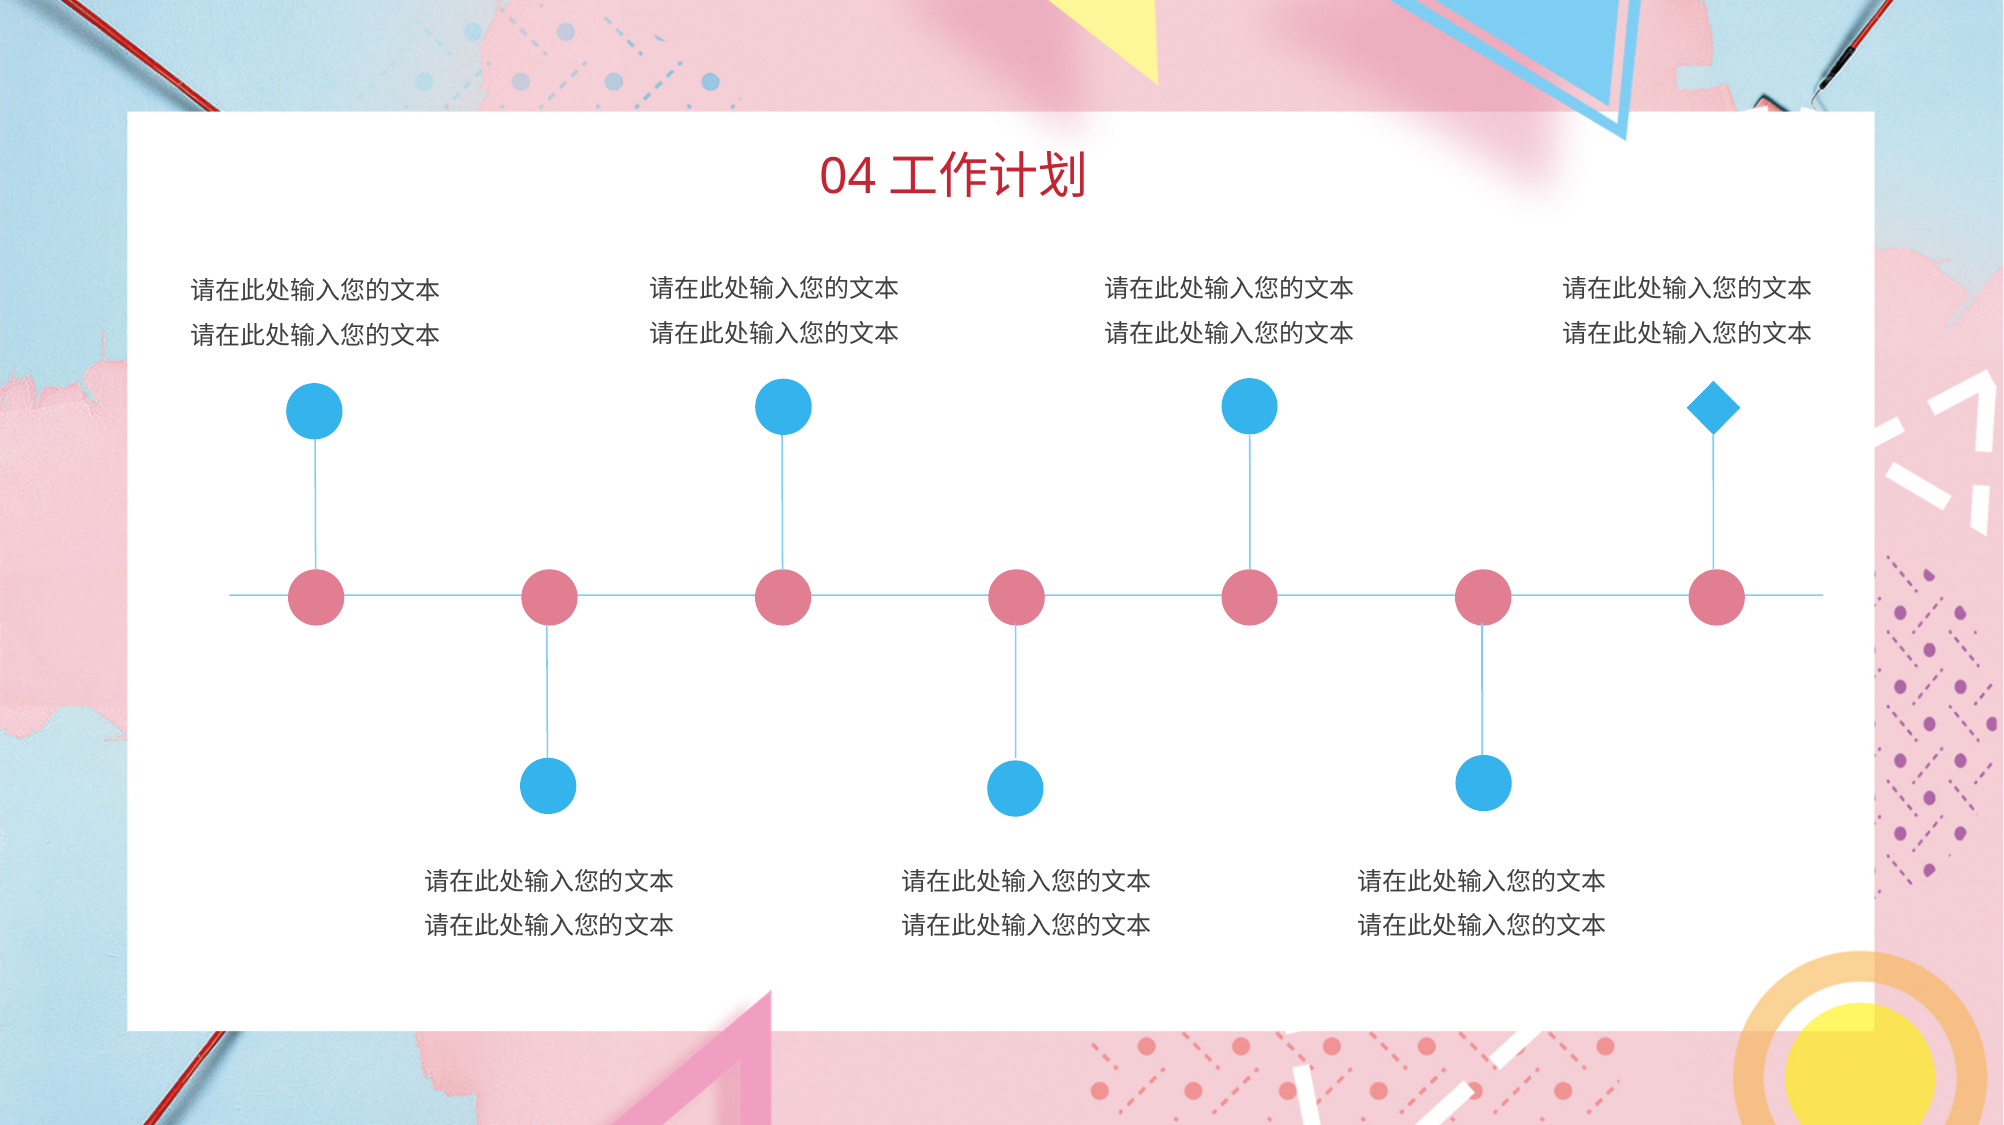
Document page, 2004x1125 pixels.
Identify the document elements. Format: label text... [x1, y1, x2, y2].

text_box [146, 244, 1857, 570]
text_box 04工作计划 [804, 136, 1199, 212]
picture [0, 0, 2004, 1125]
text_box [379, 622, 1652, 949]
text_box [229, 581, 1824, 626]
